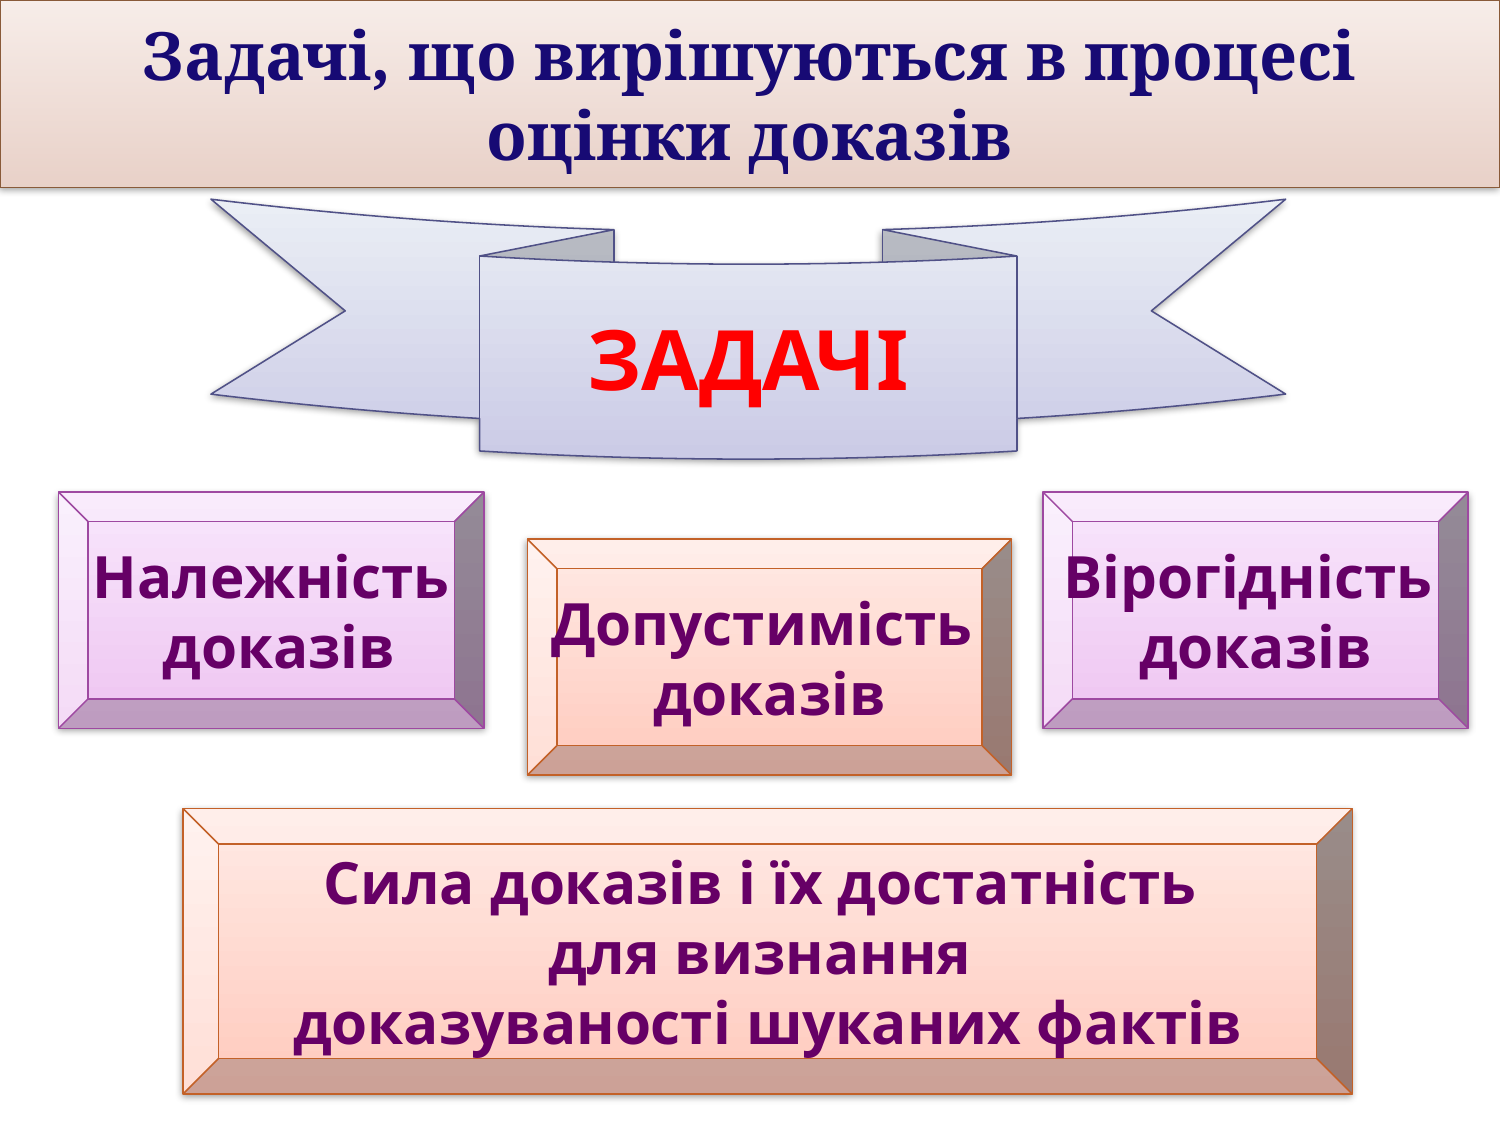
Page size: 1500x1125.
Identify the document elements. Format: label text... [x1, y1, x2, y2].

text_box Вірогідність доказів [1042, 491, 1469, 729]
text_box Сила доказів і їх достатність для визнання доказуваності шуканих фактів [182, 808, 1353, 1095]
text_box Належність доказів [58, 491, 485, 729]
title Задачі, що вирішуються в процесі оцінки доказів [0, 0, 1500, 188]
text_box ЗАДАЧІ [210, 198, 1287, 460]
text_box Допустимість доказів [526, 538, 1013, 776]
